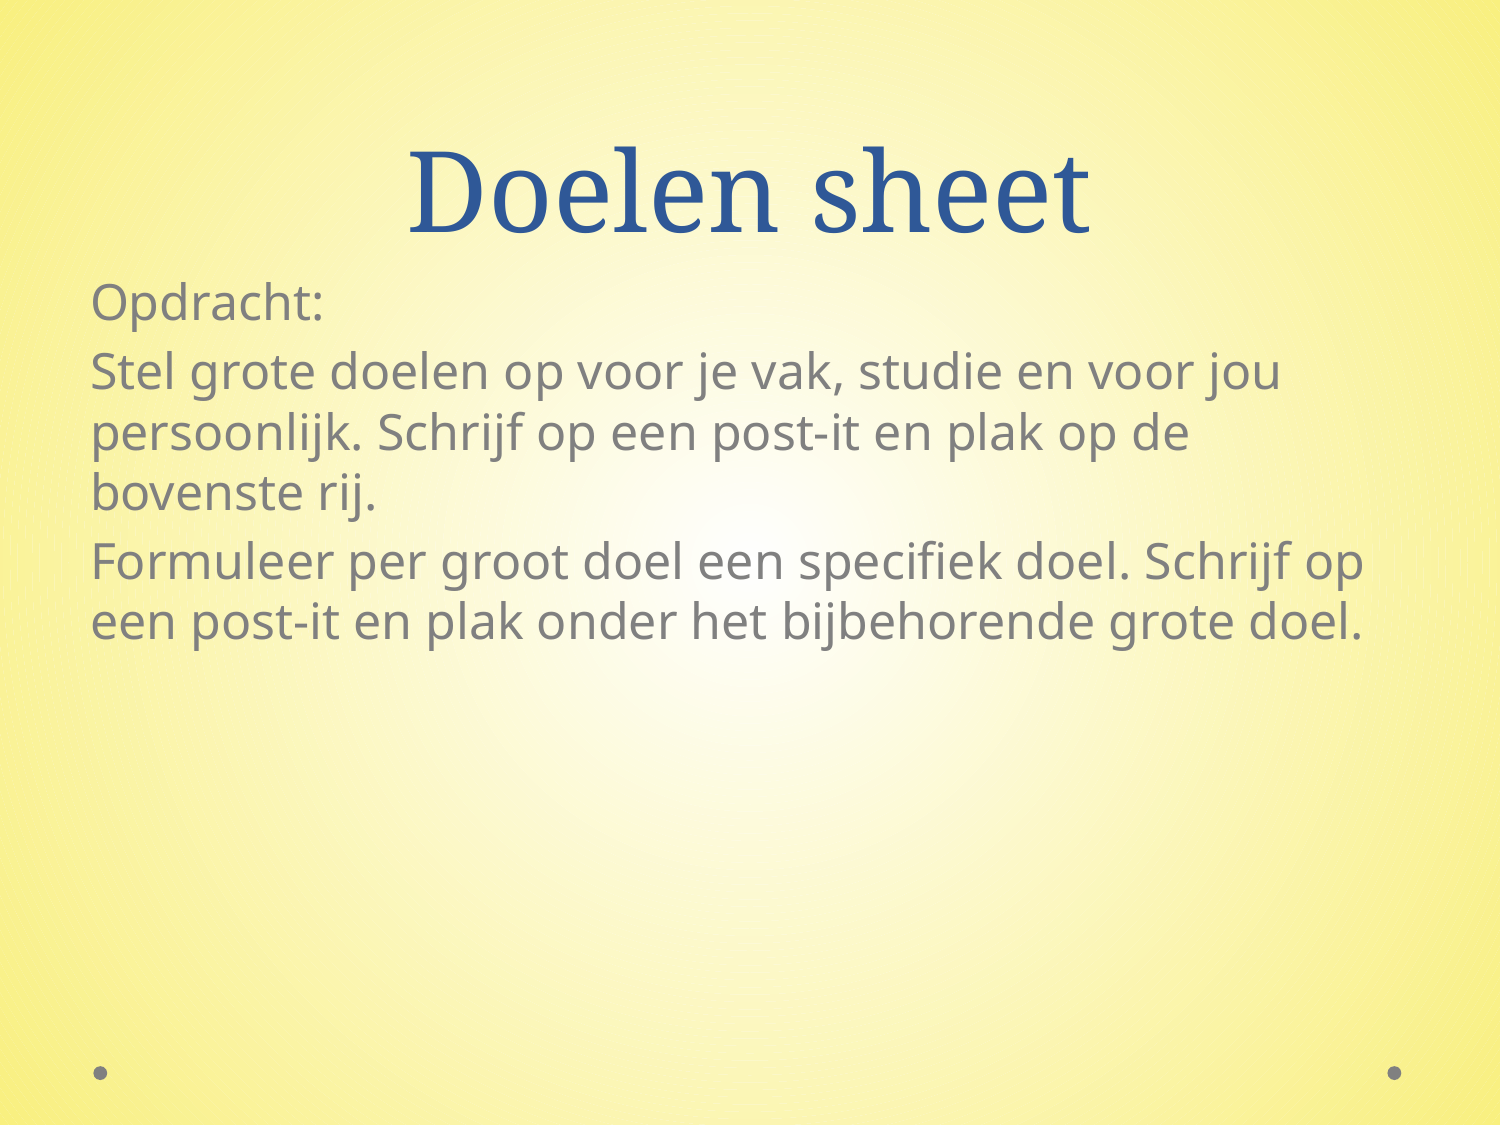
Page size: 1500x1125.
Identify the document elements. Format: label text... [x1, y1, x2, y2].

list Opdracht: Stel grote doelen op voor je vak, studie en voor jou persoonlijk. Schrijf op een post-it en plak op de bovenste rij. Formuleer per groot doel een specifiek doel. Schrijf op een post-it en plak onder het bijbehorende grote doel. [75, 262, 1425, 1005]
title Doelen sheet [75, 0, 1425, 262]
